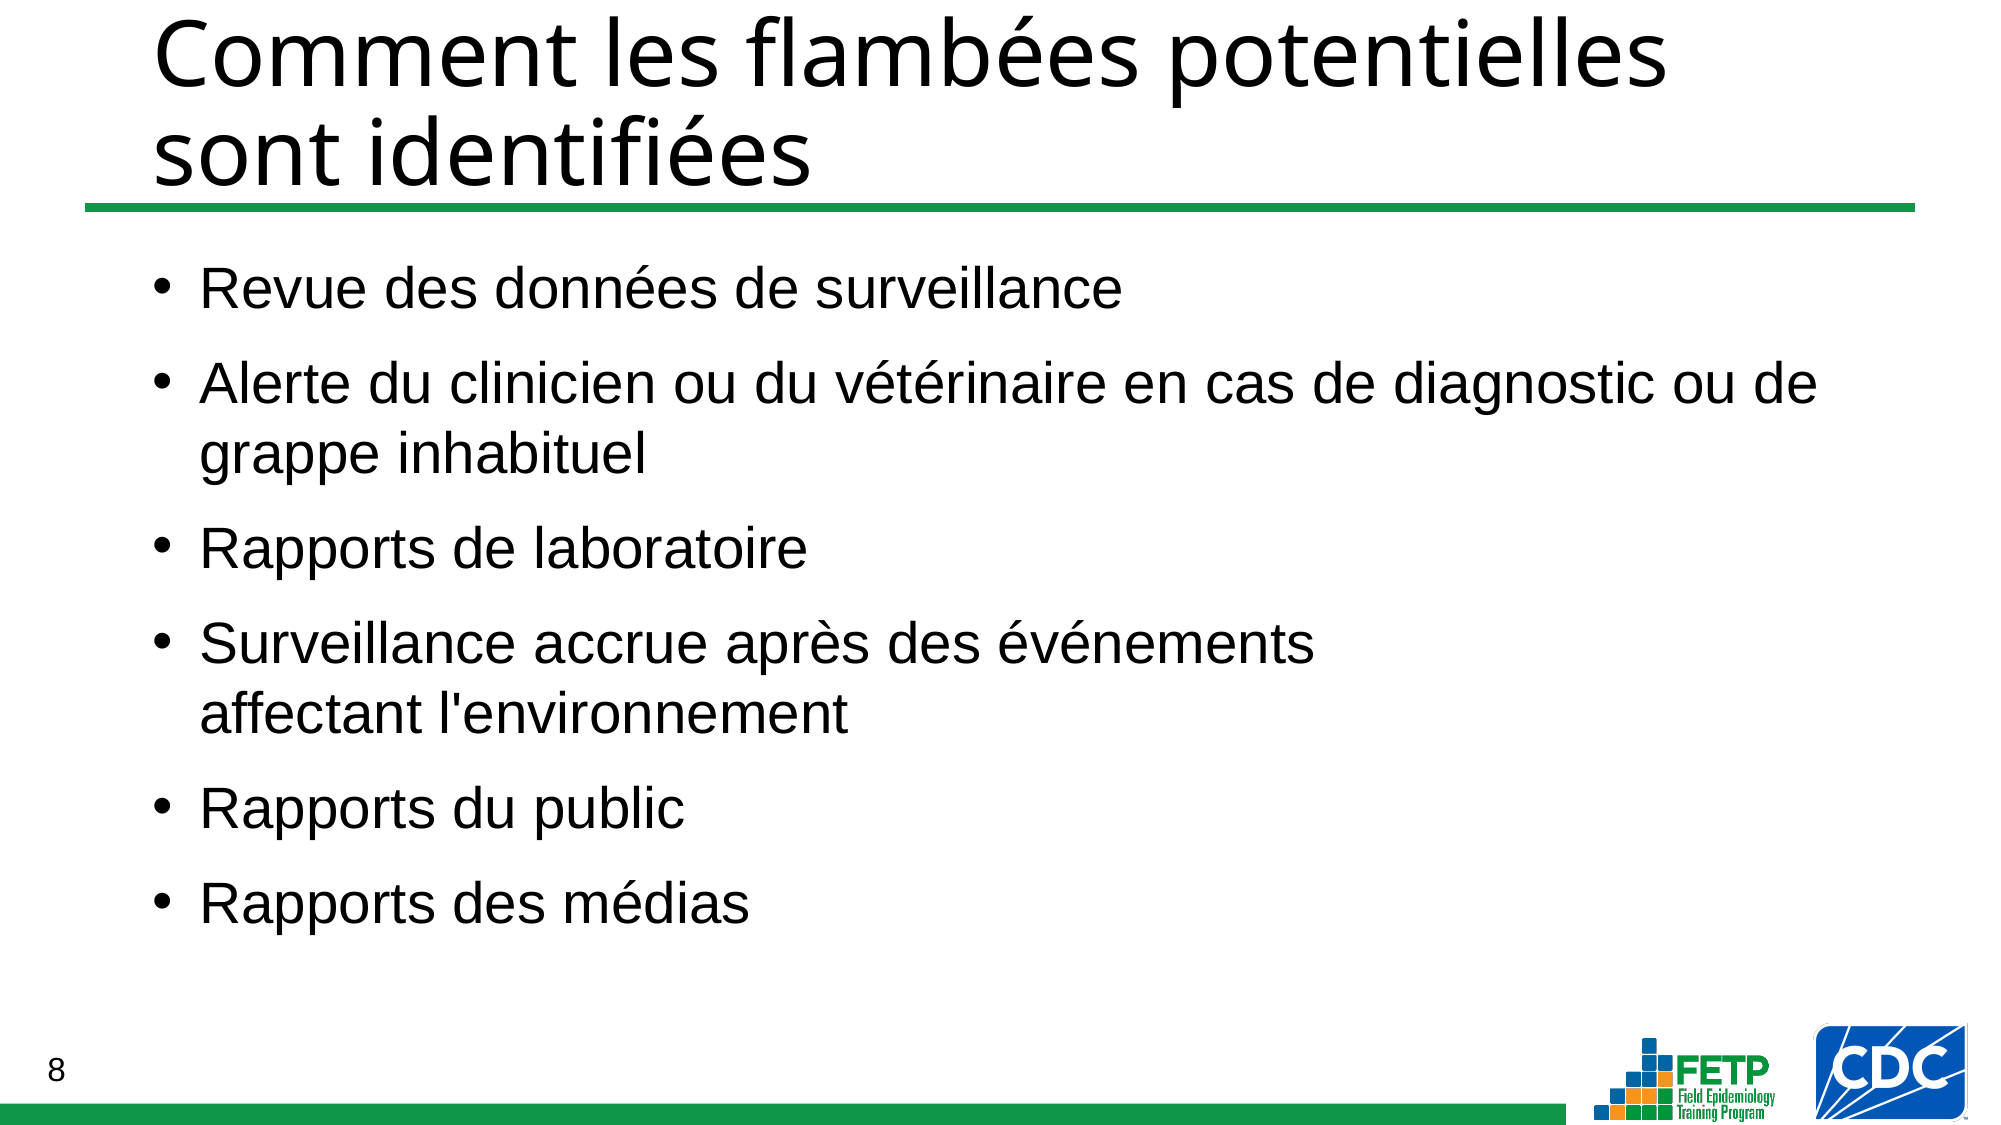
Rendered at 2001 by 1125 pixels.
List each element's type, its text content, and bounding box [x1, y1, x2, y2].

list Revue des données de surveillance Alerte du clinicien ou du vétérinaire en cas de diagnostic ou de grappe inhabituel Rapports de laboratoire Surveillance accrue après des événements affectant l'environnement Rapports du public Rapports des médias [137, 242, 1863, 1004]
picture [1813, 1023, 1968, 1122]
picture [1594, 1038, 1775, 1122]
text_box Comment les flambées potentielles sont identifiées [137, 0, 1736, 207]
